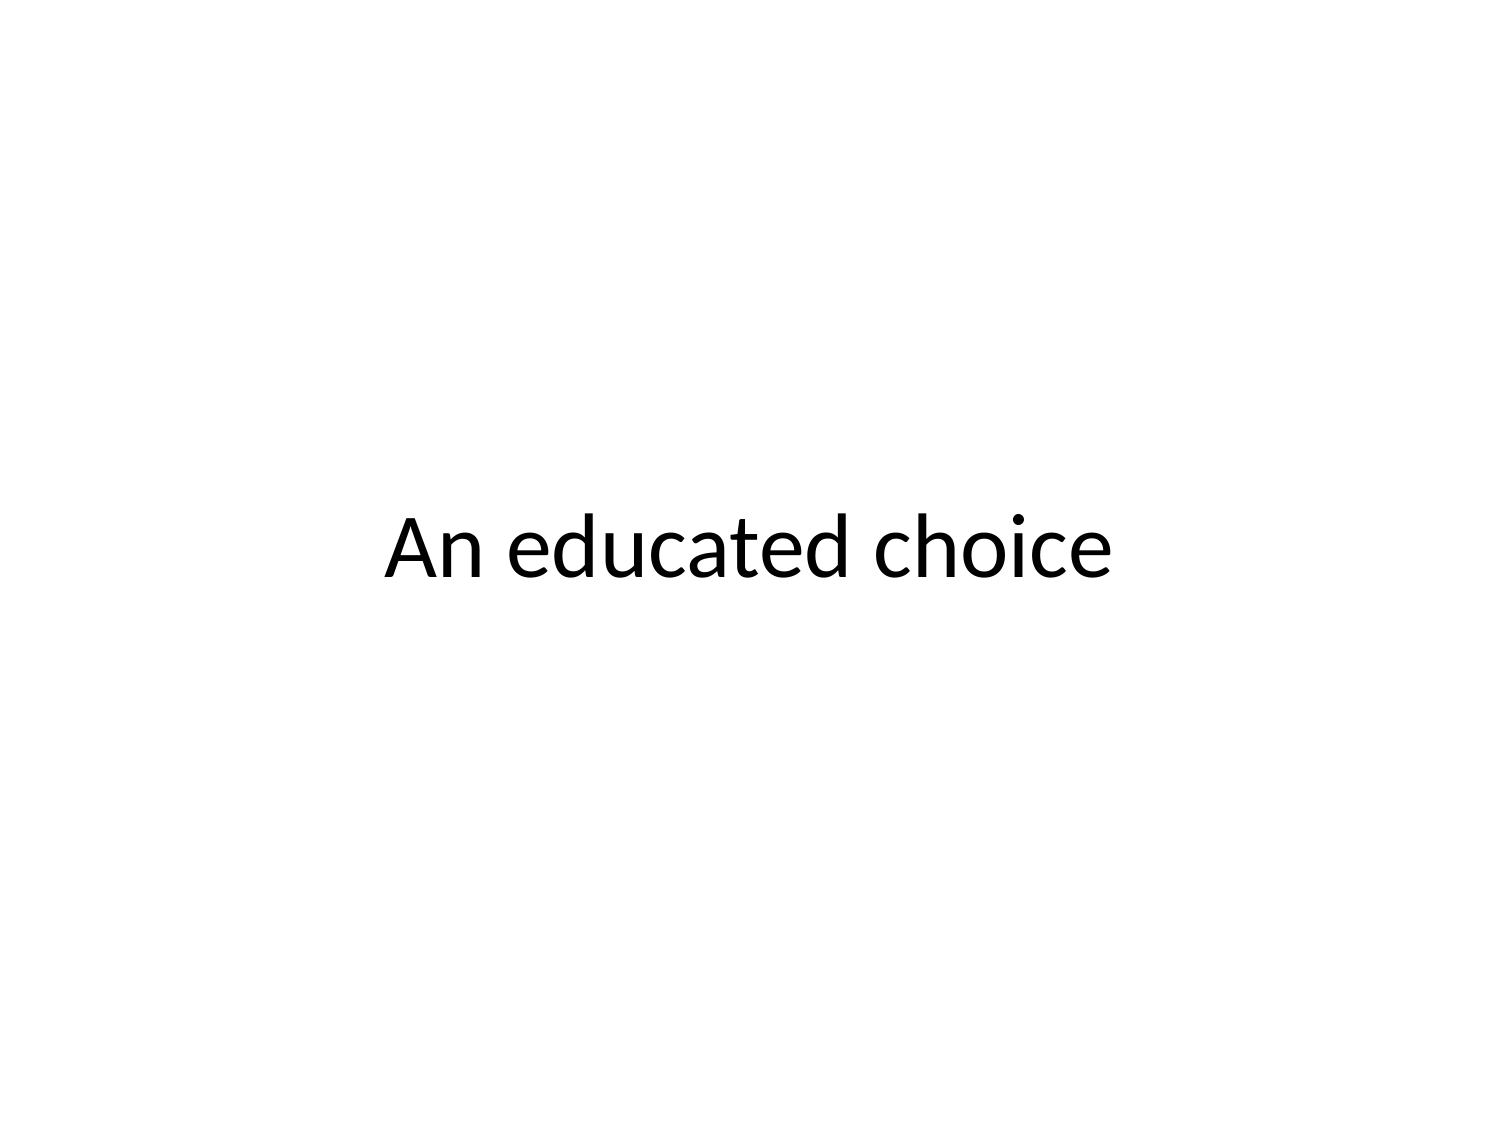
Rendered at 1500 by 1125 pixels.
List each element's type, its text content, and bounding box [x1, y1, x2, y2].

title An educated choice [74, 44, 1426, 1038]
